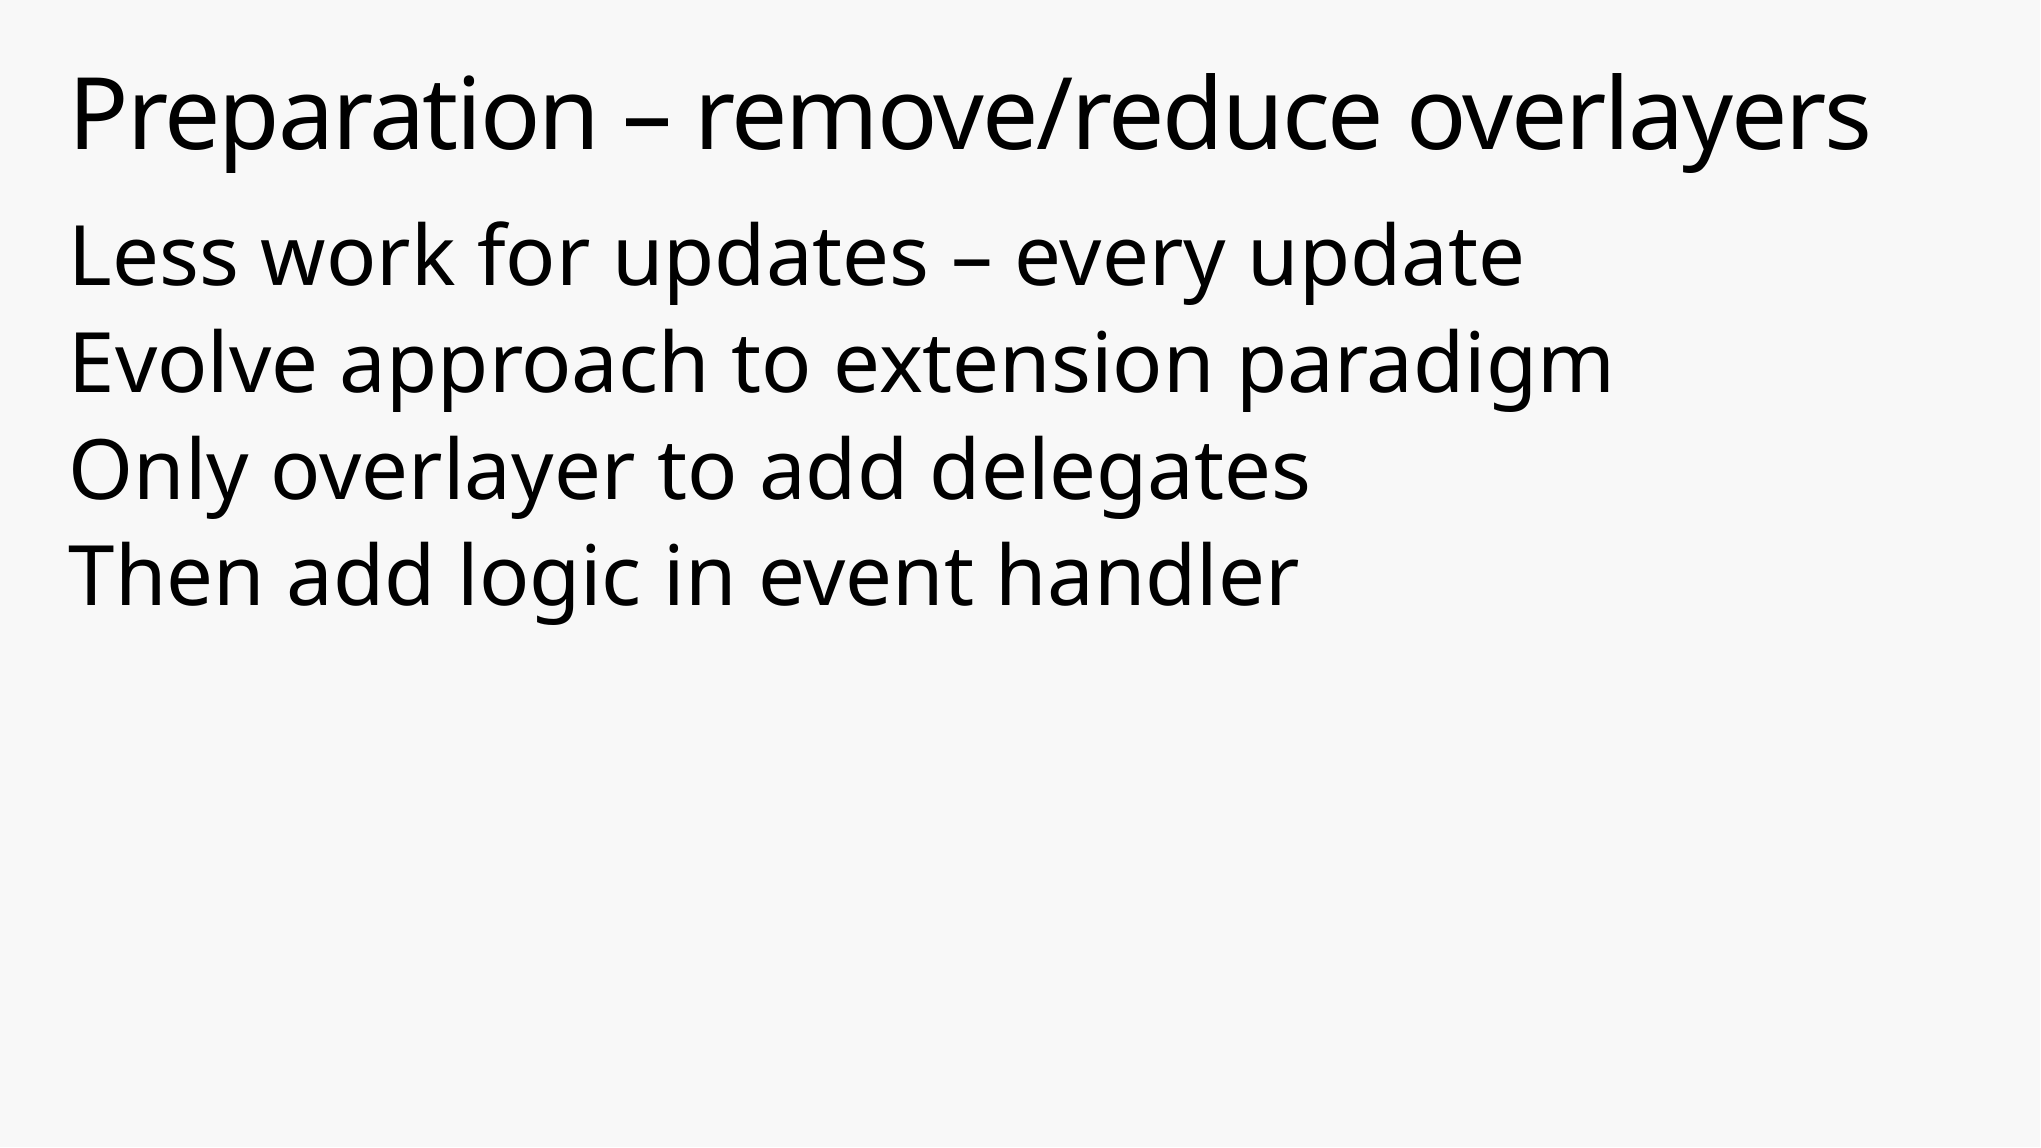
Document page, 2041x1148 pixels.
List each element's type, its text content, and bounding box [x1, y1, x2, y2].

title Preparation – remove/reduce overlayers [45, 48, 1996, 198]
list Less work for updates – every update Evolve approach to extension paradigm Only overlayer to add delegates Then add logic in event handler [45, 198, 1996, 654]
